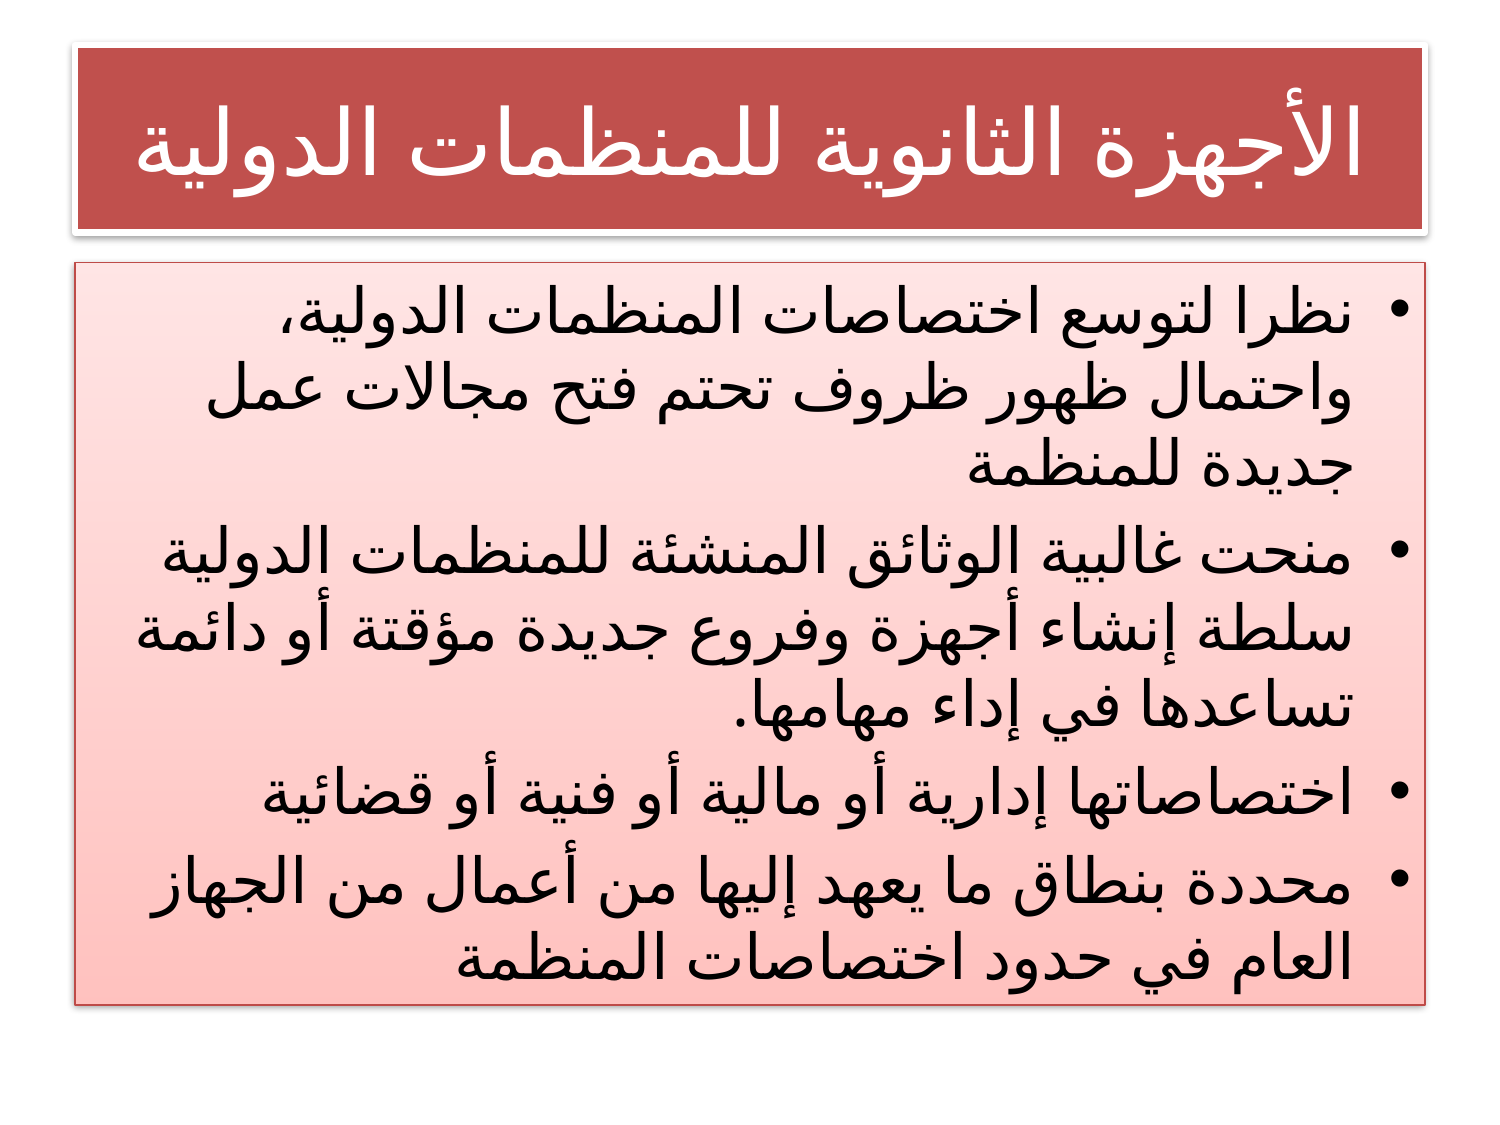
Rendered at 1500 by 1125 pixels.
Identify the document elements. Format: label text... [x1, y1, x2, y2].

list نظرا لتوسع اختصاصات المنظمات الدولية، واحتمال ظهور ظروف تحتم فتح مجالات عمل جديدة للمنظمة منحت غالبية الوثائق المنشئة للمنظمات الدولية سلطة إنشاء أجهزة وفروع جديدة مؤقتة أو دائمة تساعدها في إداء مهامها. اختصاصاتها إدارية أو مالية أو فنية أو قضائية محددة بنطاق ما يعهد إليها من أعمال من الجهاز العام في حدود اختصاصات المنظمة [74, 262, 1426, 1006]
title الأجهزة الثانوية للمنظمات الدولية [72, 42, 1428, 236]
